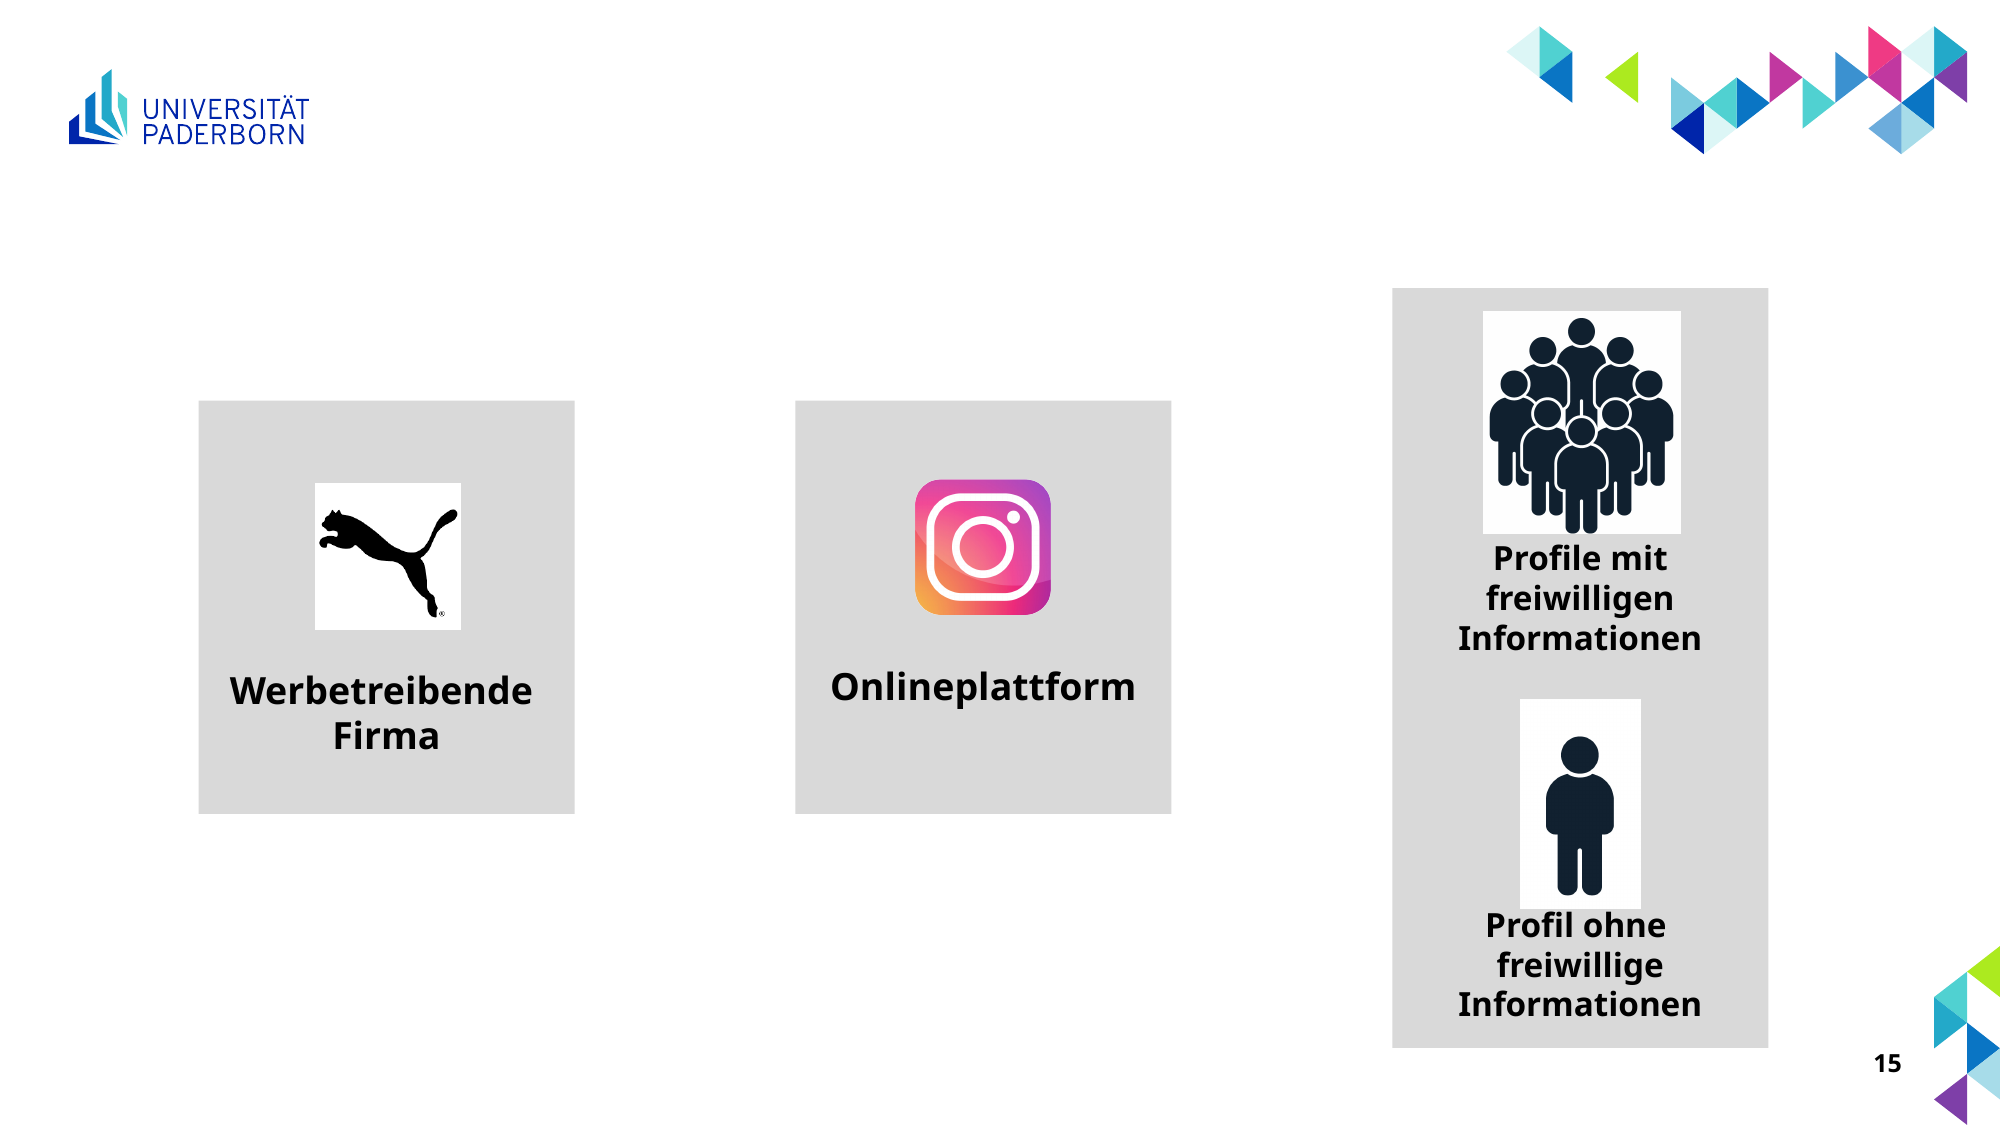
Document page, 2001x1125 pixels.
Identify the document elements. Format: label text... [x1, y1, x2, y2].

text_box [794, 400, 1173, 815]
text_box Profile mit freiwilligen Informationen [1392, 530, 1769, 665]
slide_number 15 [1819, 1052, 1902, 1083]
text_box Werbetreibende Firma [198, 659, 575, 765]
picture [1483, 311, 1681, 534]
text_box [1391, 287, 1769, 1049]
text_box [198, 400, 576, 815]
picture [315, 483, 461, 630]
text_box Profil ohne freiwillige Informationen [1392, 896, 1769, 1031]
text_box Onlineplattform [795, 656, 1172, 716]
picture [1520, 699, 1641, 909]
picture [912, 476, 1055, 626]
